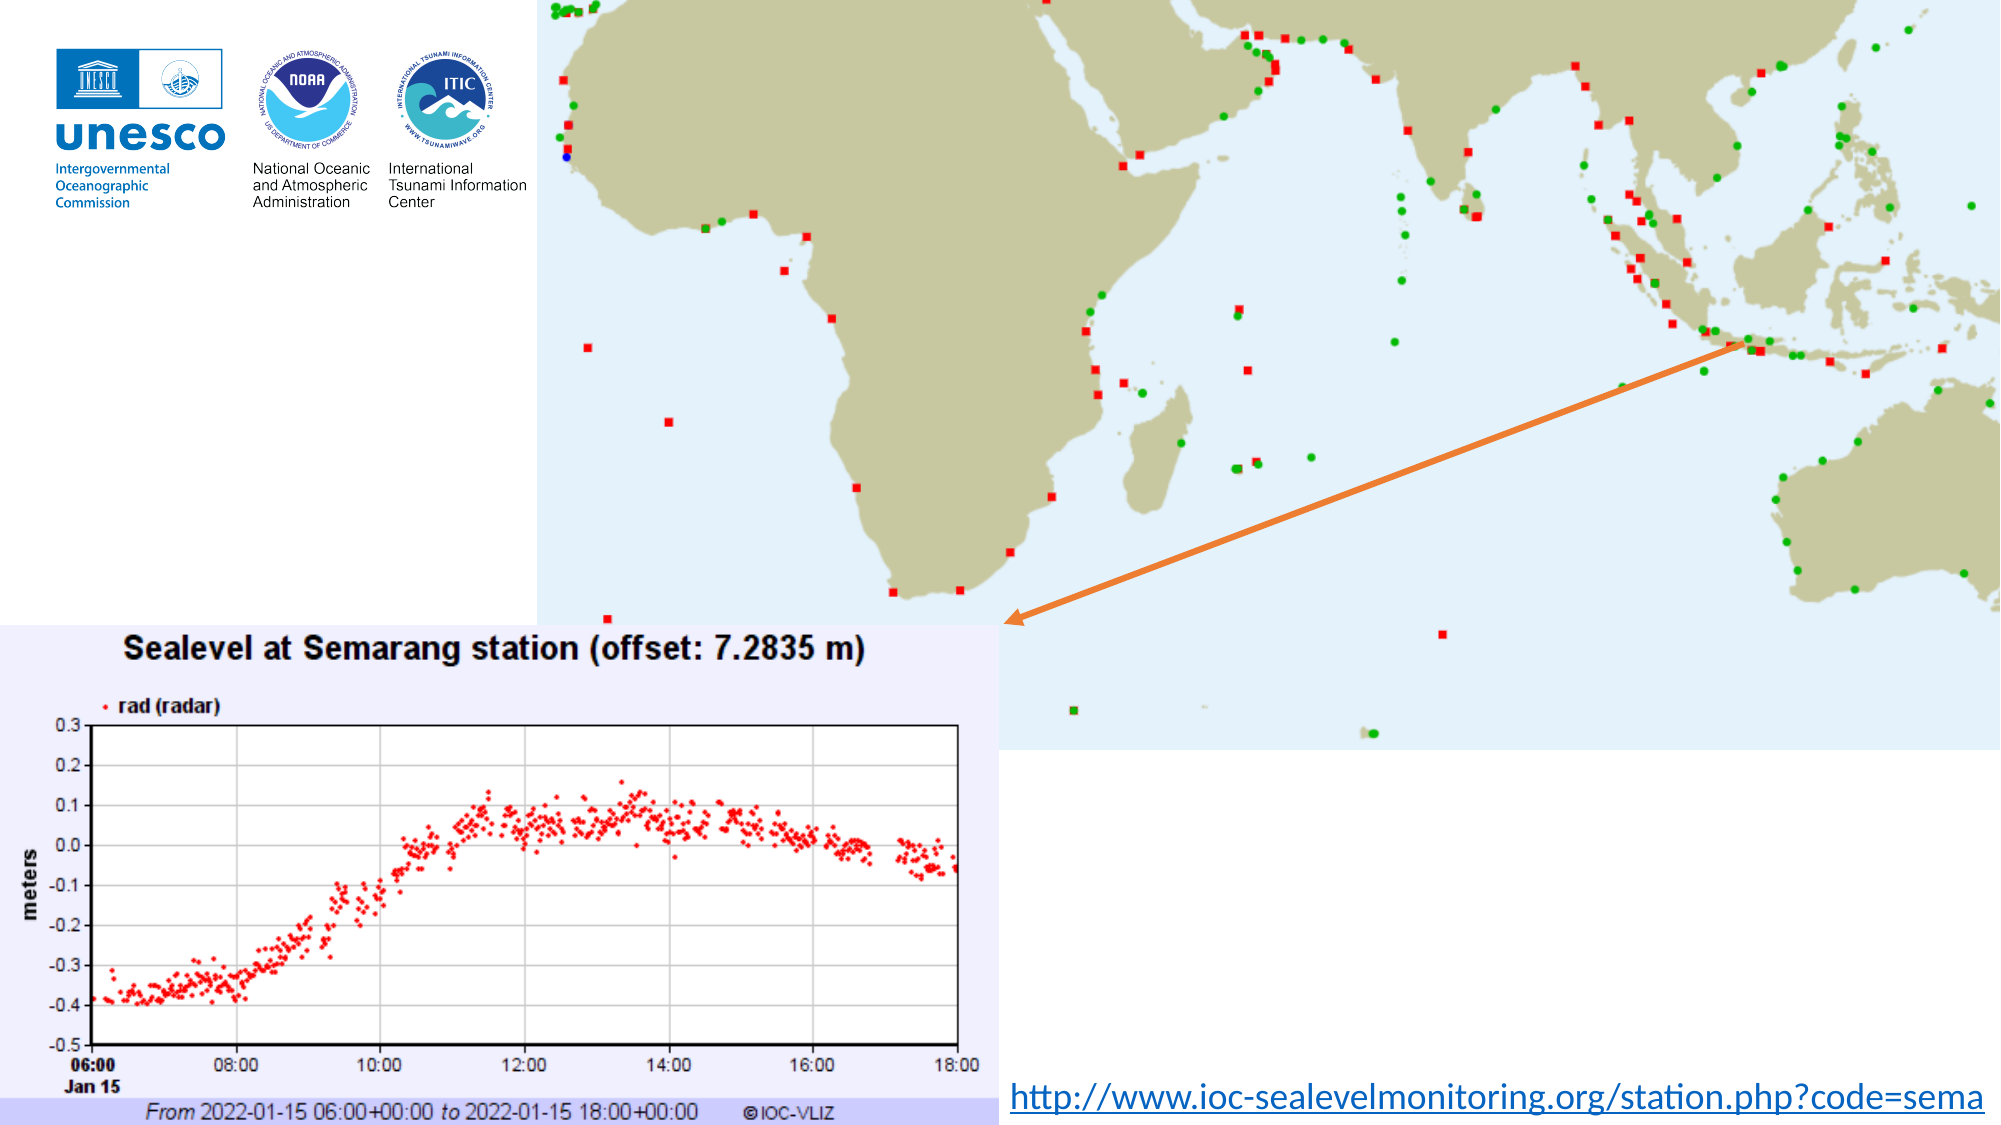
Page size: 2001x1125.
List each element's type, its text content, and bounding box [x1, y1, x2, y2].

picture [0, 0, 2000, 1125]
text_box http://www.ioc-sealevelmonitoring.org/station.php?code=sema [999, 1064, 2000, 1125]
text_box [1003, 343, 1745, 624]
picture [43, 35, 527, 221]
